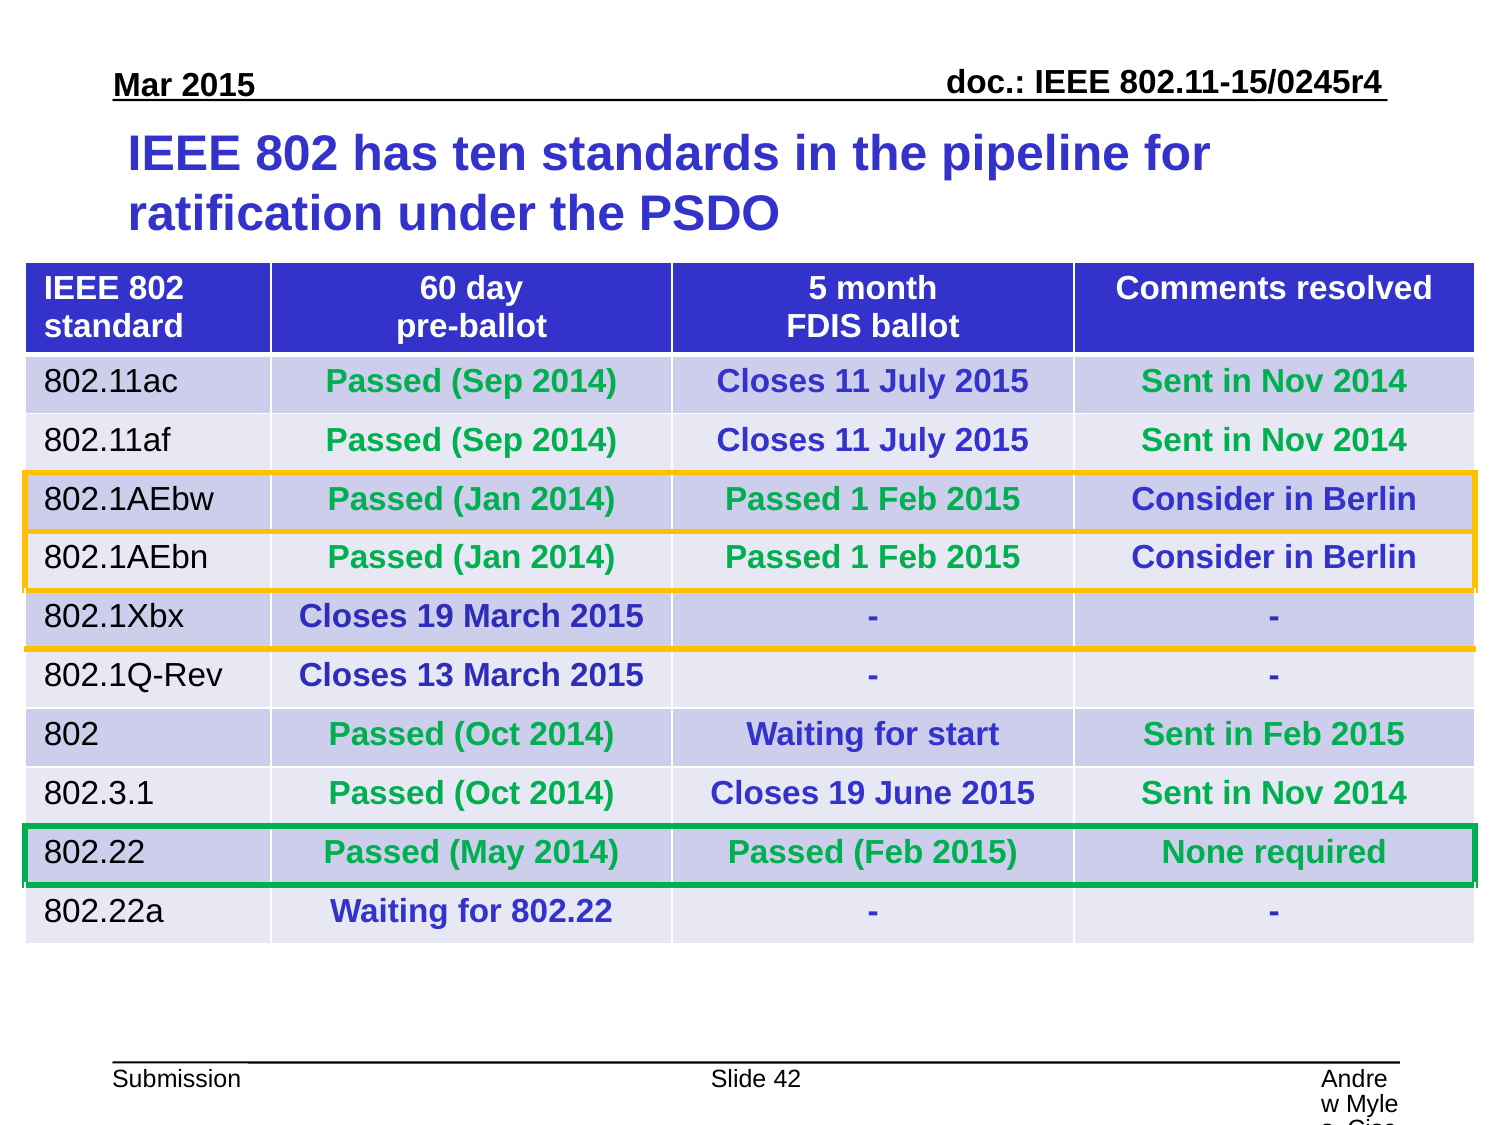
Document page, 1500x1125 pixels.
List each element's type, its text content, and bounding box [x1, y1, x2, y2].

table_cell Sent in Feb 2015 [1075, 709, 1474, 766]
table_cell Passed 1 Feb 2015 [673, 475, 1073, 529]
table_cell - [1075, 888, 1474, 943]
footer Andrew Myles, Cisco [1320, 1061, 1402, 1093]
slide_number Slide 42 [709, 1061, 803, 1093]
table_cell 802.1AEbw [28, 475, 270, 529]
table_cell Sent in Nov 2014 [1075, 414, 1474, 470]
table_cell Sent in Nov 2014 [1075, 357, 1474, 413]
table_cell None required [1075, 829, 1472, 882]
table_cell Consider in Berlin [1075, 534, 1472, 588]
table_header 60 day pre-ballot [272, 263, 671, 352]
table_cell Passed (Oct 2014) [272, 768, 671, 823]
table_cell - [673, 593, 1073, 646]
table_cell 802.11af [26, 414, 270, 470]
table_cell - [1075, 652, 1474, 707]
table_cell Closes 19 March 2015 [272, 593, 671, 646]
table_cell Sent in Nov 2014 [1075, 768, 1474, 823]
table_cell Waiting for 802.22 [272, 888, 671, 943]
table_cell 802.1AEbn [28, 534, 270, 588]
title IEEE 802 has ten standards in the pipeline for ratification under the PSDO [112, 112, 1388, 262]
table_cell Passed (Jan 2014) [272, 475, 671, 529]
table_cell Closes 11 July 2015 [673, 357, 1073, 413]
table_header IEEE 802 standard [26, 263, 270, 352]
table_cell Passed (Oct 2014) [272, 709, 671, 766]
table_cell 802.22 [28, 829, 270, 882]
table_cell Passed 1 Feb 2015 [673, 534, 1073, 588]
table_cell Waiting for start [673, 709, 1073, 766]
table_cell Passed (Sep 2014) [272, 357, 671, 413]
table_header Comments resolved [1075, 263, 1474, 352]
table_cell Closes 19 June 2015 [673, 768, 1073, 823]
table_cell Passed (May 2014) [272, 829, 671, 882]
table_cell Closes 13 March 2015 [272, 652, 671, 707]
table_cell Closes 11 July 2015 [673, 414, 1073, 470]
table_cell 802.1Xbx [26, 593, 270, 646]
table_cell Passed (Jan 2014) [272, 534, 671, 588]
table_cell - [673, 888, 1073, 943]
table_cell Passed (Feb 2015) [673, 829, 1073, 882]
table_cell - [1075, 593, 1474, 646]
table_cell 802.22a [26, 888, 270, 943]
table_cell - [673, 652, 1073, 707]
table_header 5 month FDIS ballot [673, 263, 1073, 352]
table_cell Passed (Sep 2014) [272, 414, 671, 470]
table_cell 802.3.1 [26, 768, 270, 823]
table_cell 802 [26, 709, 270, 766]
table_cell 802.1Q-Rev [26, 652, 270, 707]
table_cell Consider in Berlin [1075, 475, 1472, 529]
table_cell 802.11ac [26, 357, 270, 413]
